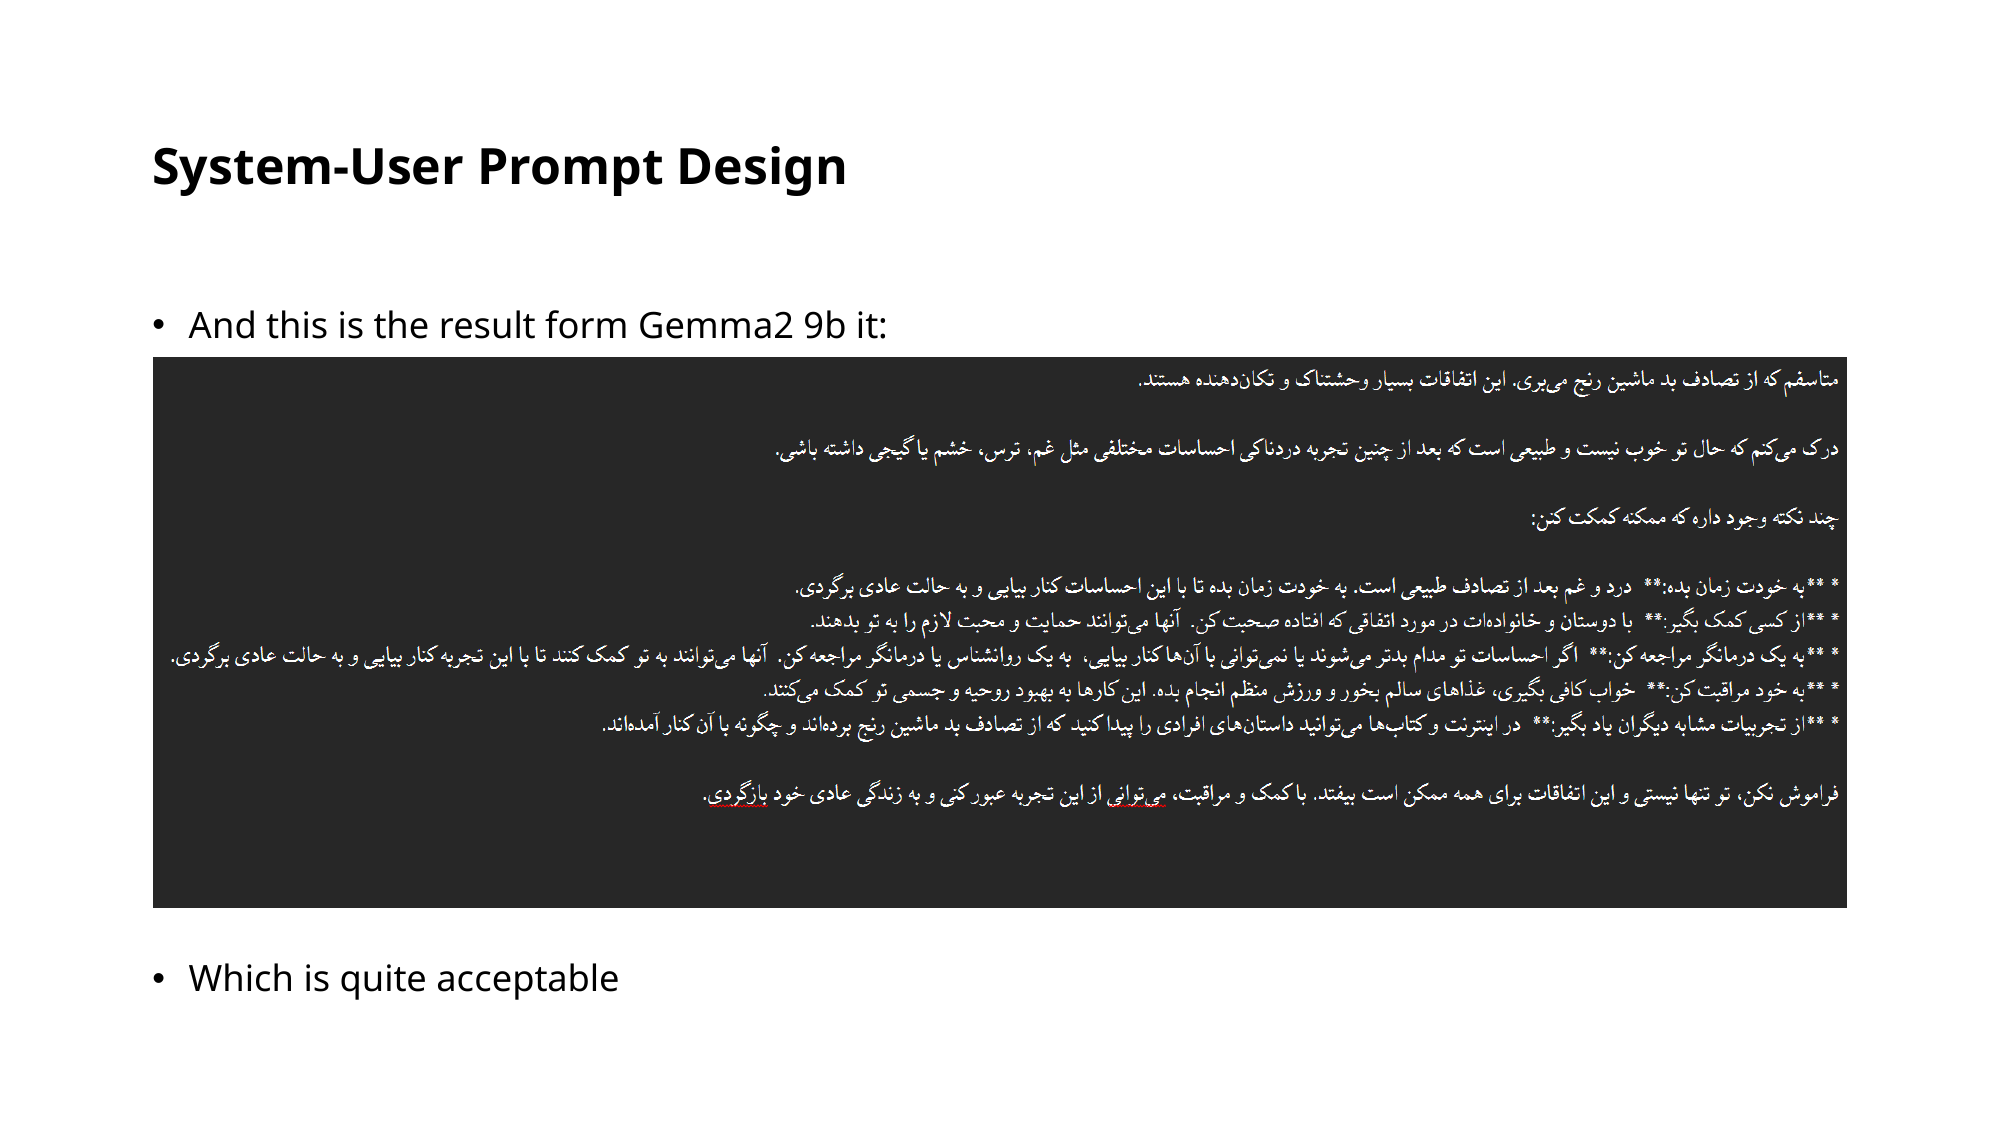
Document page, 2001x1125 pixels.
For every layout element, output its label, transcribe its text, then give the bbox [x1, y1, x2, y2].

picture [152, 356, 1848, 909]
list And this is the result form Gemma2 9b it: Which is quite acceptable [137, 299, 1863, 1014]
title System-User Prompt Design [137, 59, 1863, 278]
